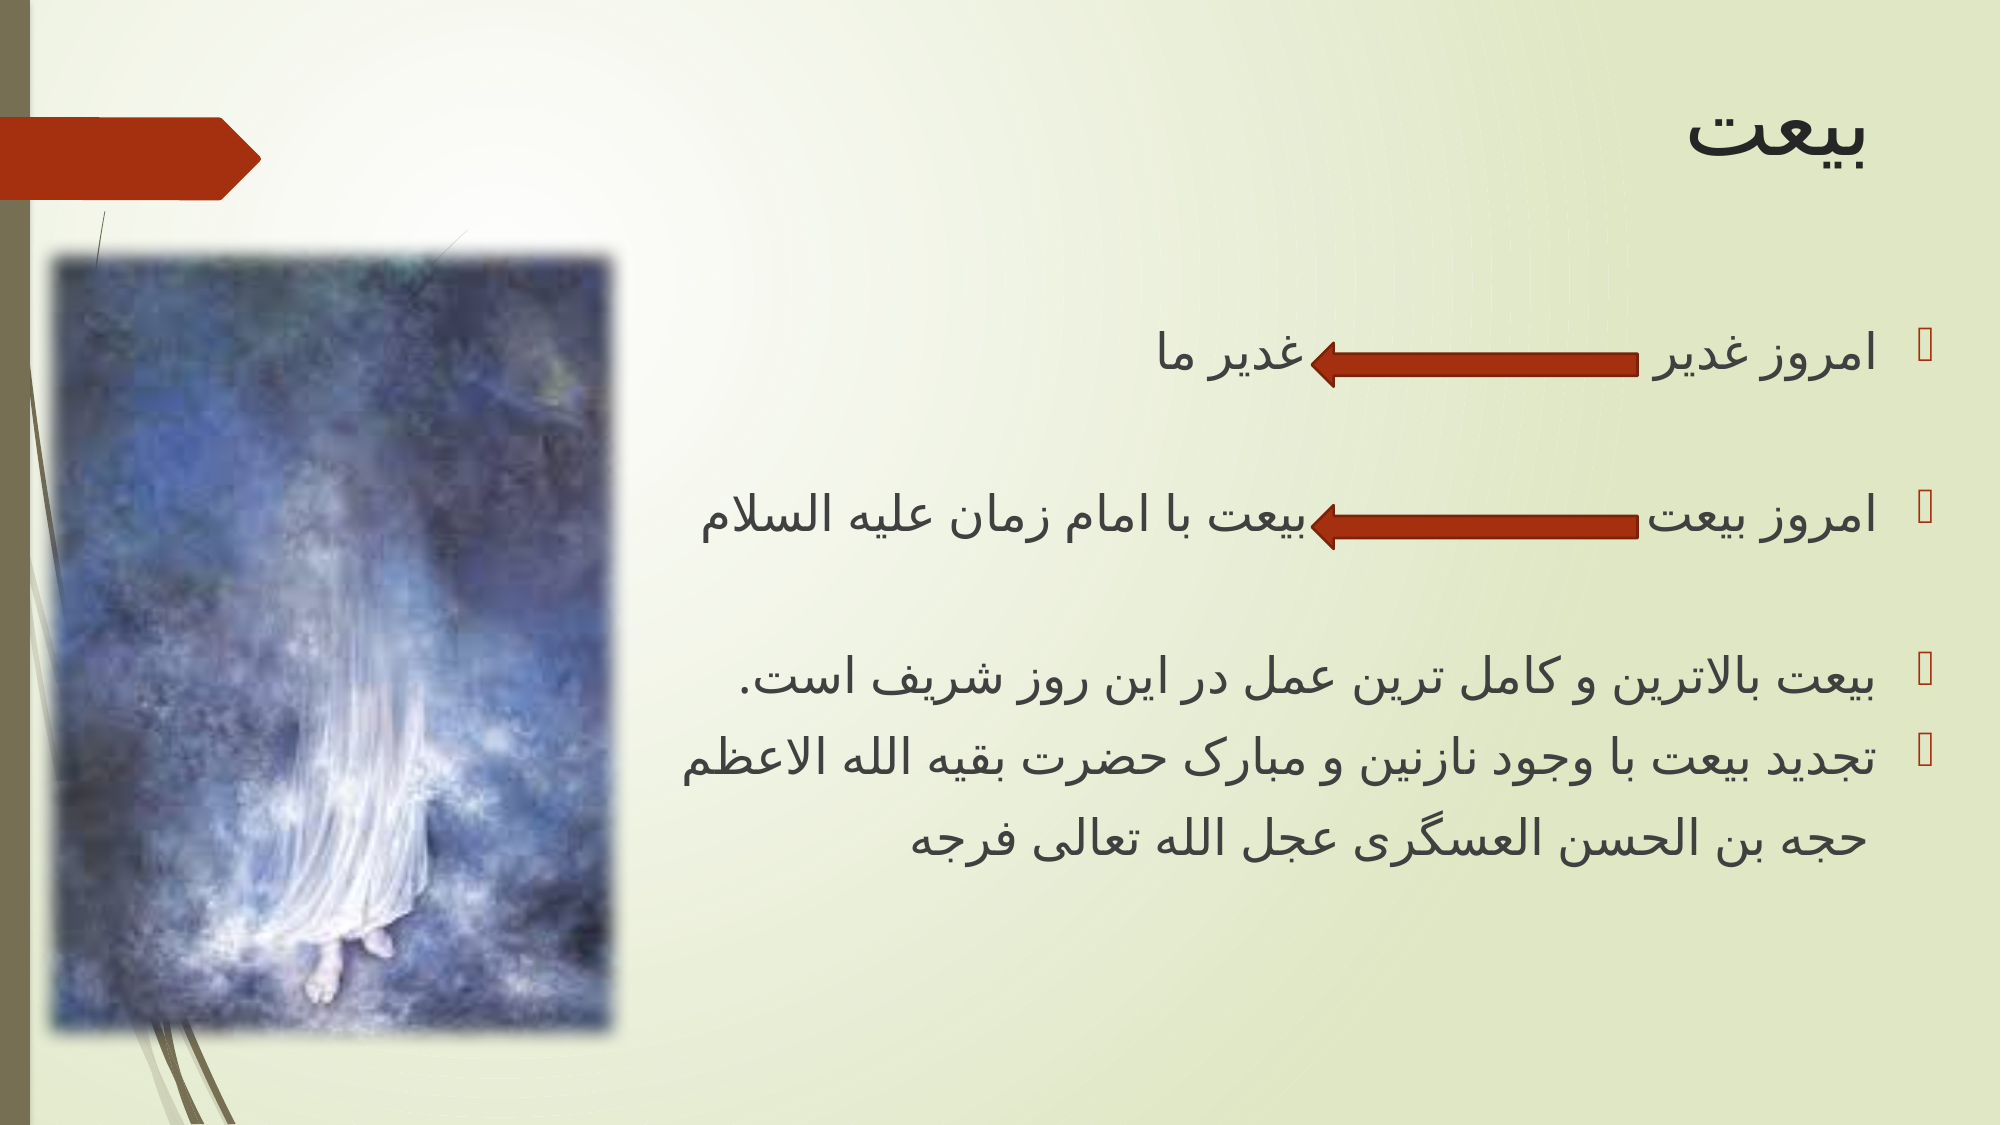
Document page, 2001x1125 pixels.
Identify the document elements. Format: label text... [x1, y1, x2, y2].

list امروز غدیر غدیر ما امروز بیعت بیعت با امام زمان علیه السلام بیعت بالاترین و کامل ترین عمل در این روز شریف است. تجدید بیعت با وجود نازنین و مبارک حضرت بقیه الله الاعظم حجه بن الحسن العسگری عجل الله تعالی فرجه [634, 312, 1950, 1050]
title بیعت [425, 56, 1888, 239]
text_box [1310, 341, 1639, 388]
text_box [1310, 503, 1639, 551]
picture [34, 238, 630, 1050]
